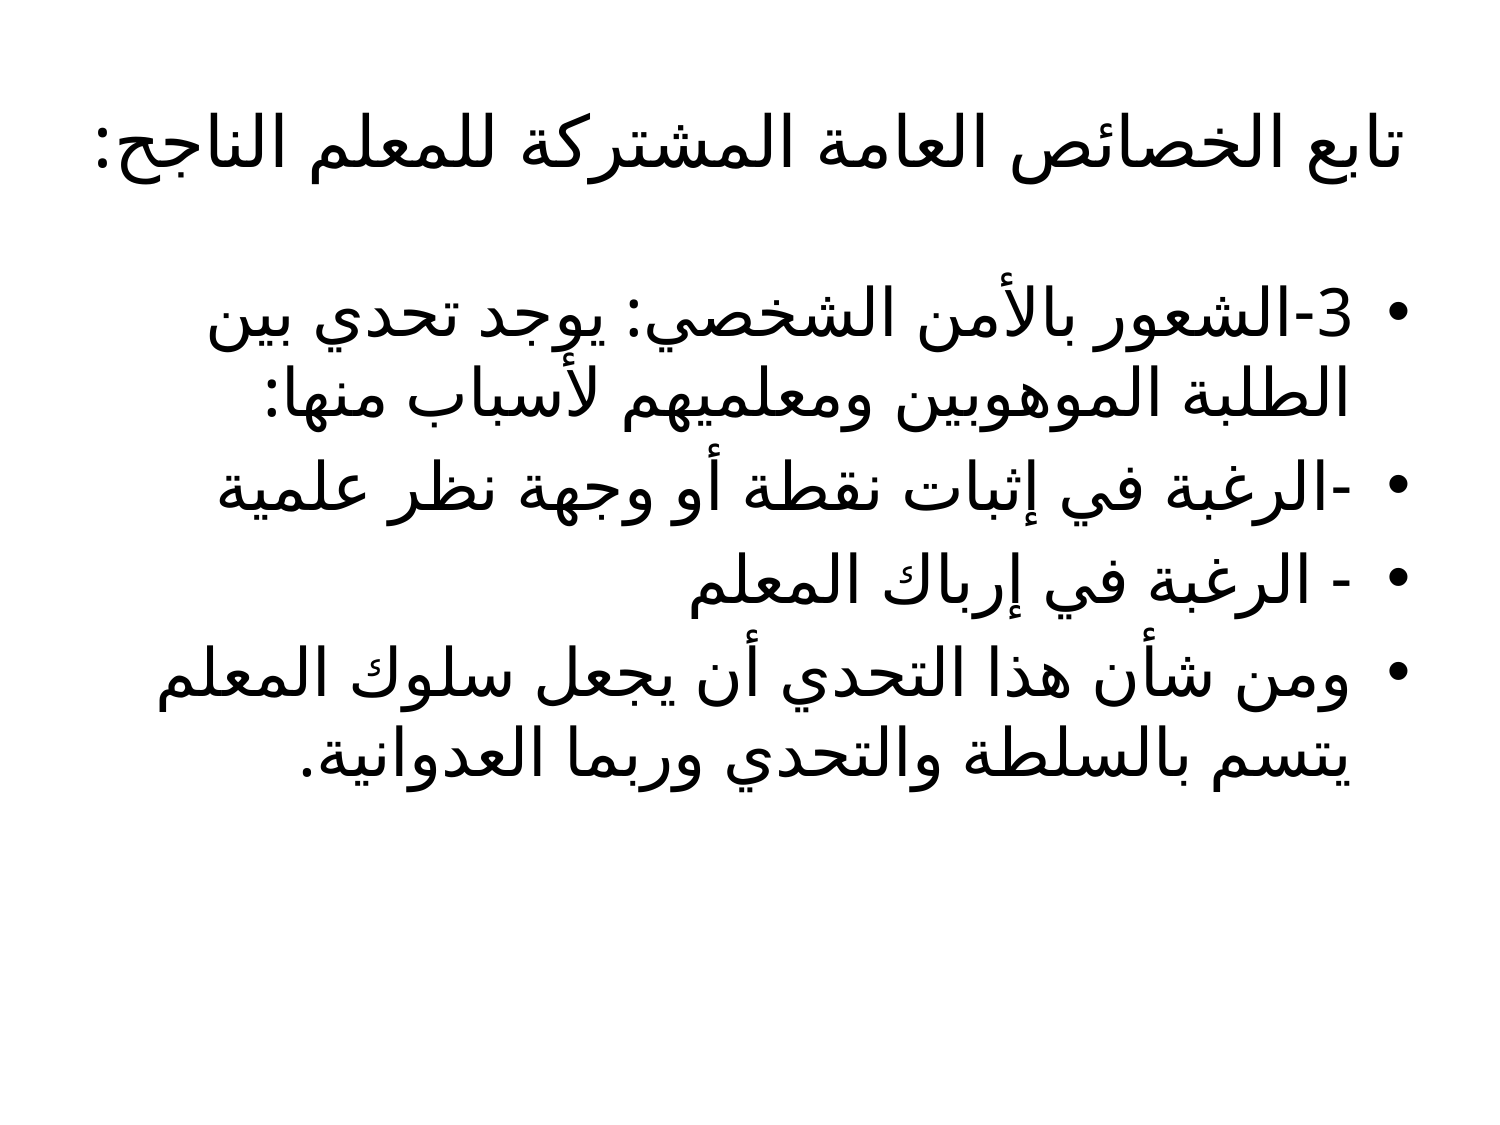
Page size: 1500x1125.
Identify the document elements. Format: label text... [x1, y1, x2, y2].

list 3-الشعور بالأمن الشخصي: يوجد تحدي بين الطلبة الموهوبين ومعلميهم لأسباب منها: -الرغبة في إثبات نقطة أو وجهة نظر علمية - الرغبة في إرباك المعلم ومن شأن هذا التحدي أن يجعل سلوك المعلم يتسم بالسلطة والتحدي وربما العدوانية. [75, 262, 1425, 1005]
title تابع الخصائص العامة المشتركة للمعلم الناجح: [75, 45, 1425, 233]
